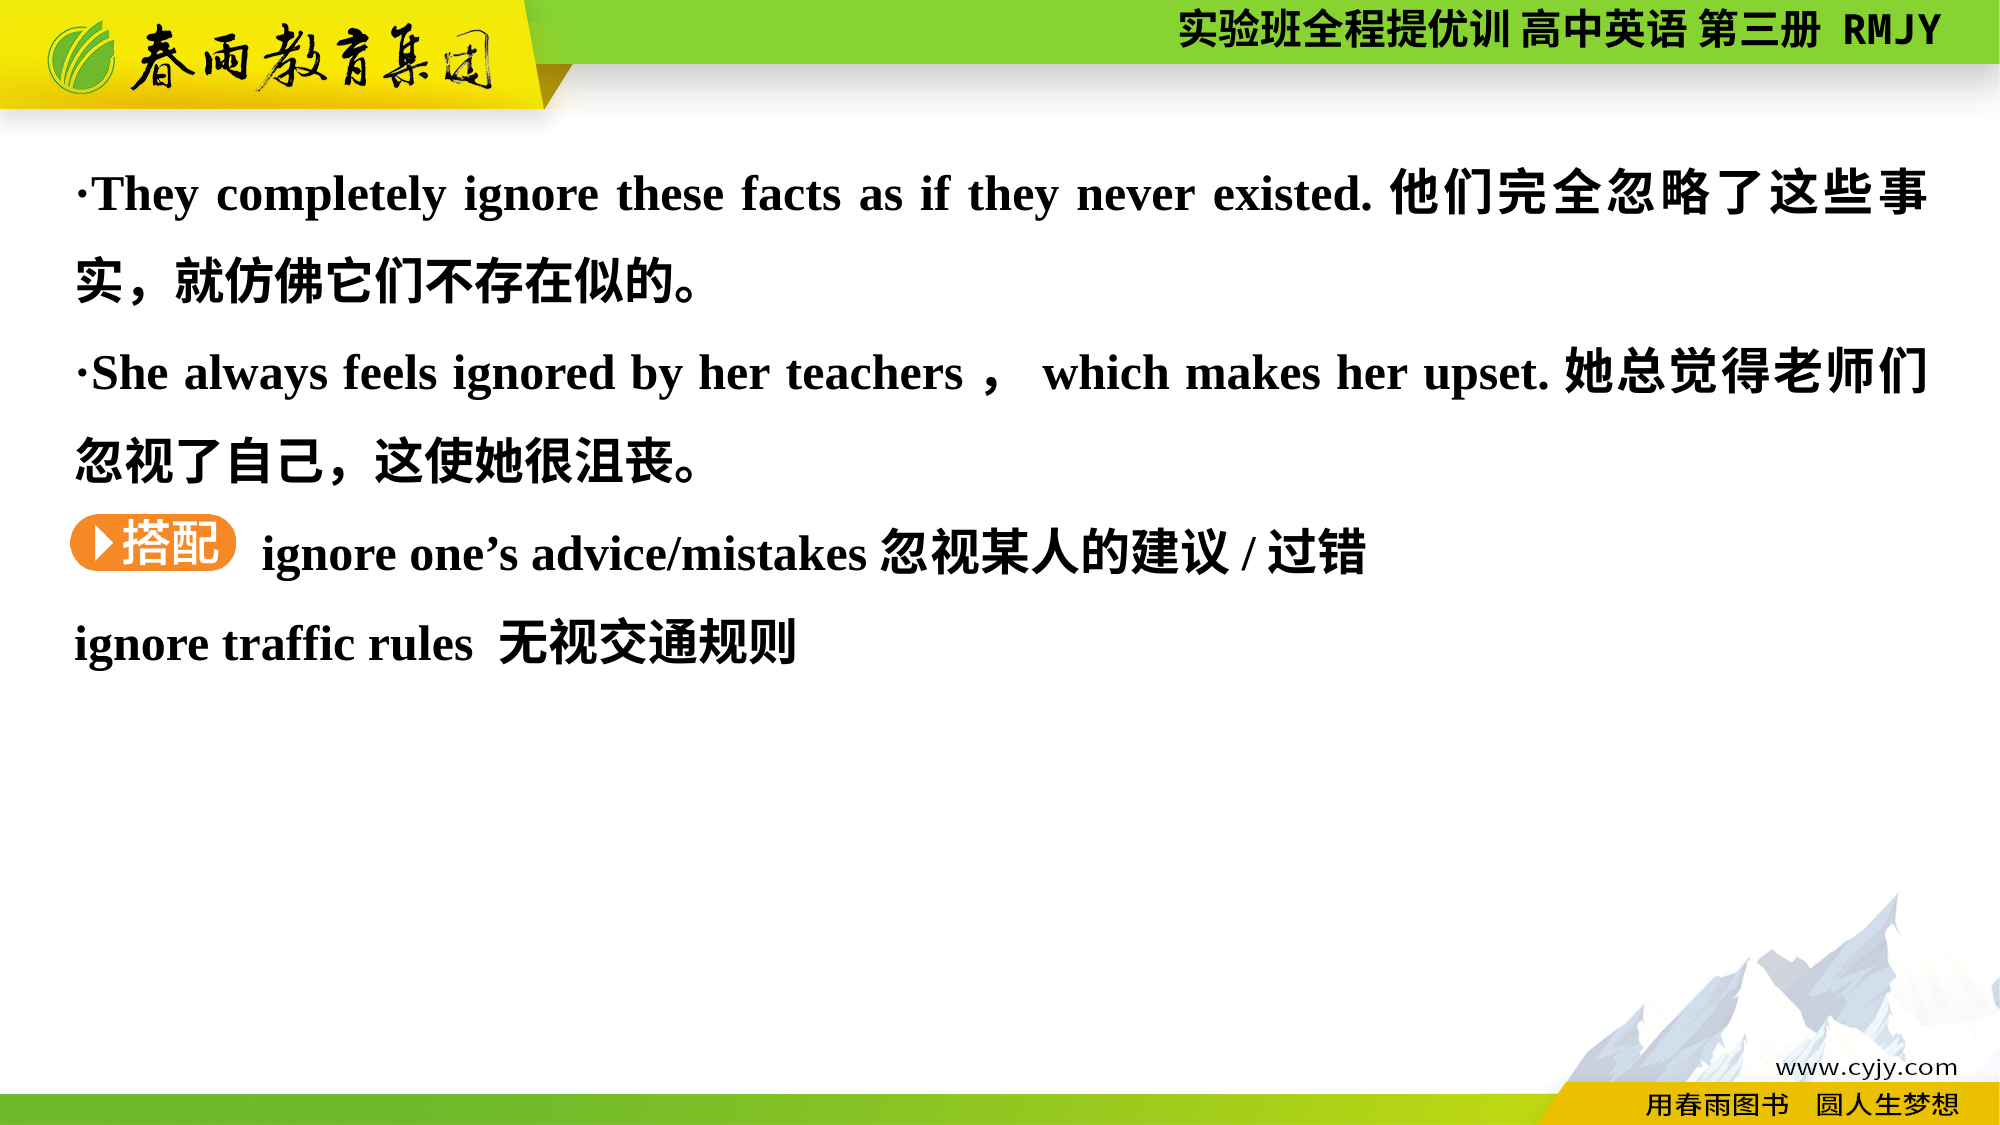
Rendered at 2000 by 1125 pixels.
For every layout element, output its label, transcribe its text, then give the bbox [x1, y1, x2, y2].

list ·They completely ignore these facts as if they never existed.他们完全忽略了这些事实，就仿佛它们不存在似的。 ·She always feels ignored by her teachers，which makes her upset.她总觉得老师们忽视了自己，这使她很沮丧。 ignore one’s advice/mistakes忽视某人的建议/过错 ignore traffic rules 无视交通规则 [59, 122, 1944, 672]
picture [0, 0, 2000, 1125]
